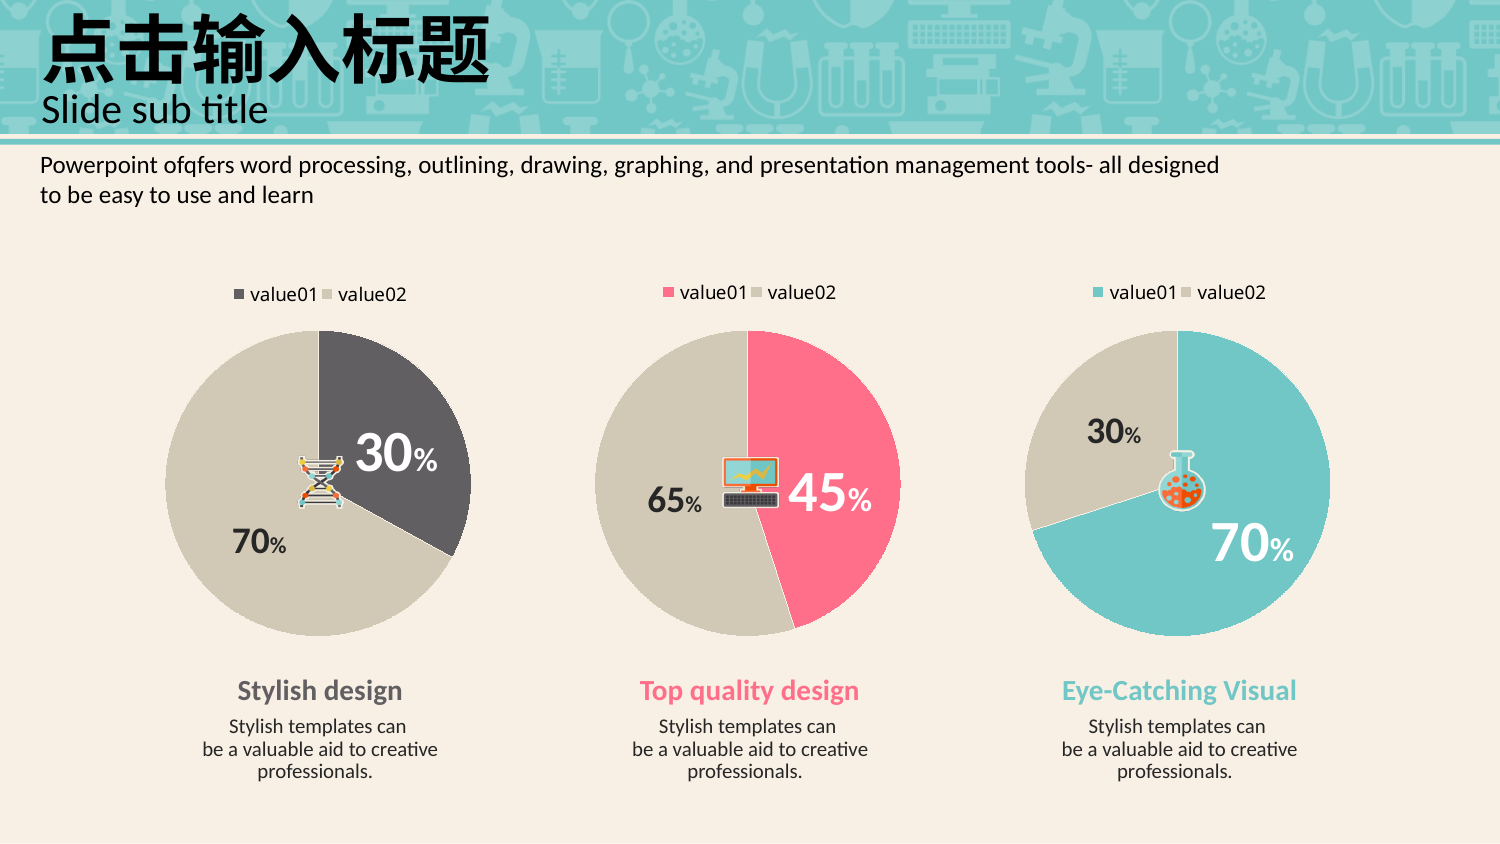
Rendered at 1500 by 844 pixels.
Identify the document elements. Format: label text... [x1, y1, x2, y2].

list 点击输入标题 [41, 19, 1365, 108]
chart [978, 267, 1382, 666]
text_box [590, 671, 910, 784]
picture [719, 455, 781, 510]
picture [0, 0, 1500, 134]
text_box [1020, 671, 1339, 784]
picture [295, 454, 346, 511]
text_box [161, 671, 480, 784]
picture [1156, 450, 1208, 515]
text_box Powerpoint ofqfers word processing, outlining, drawing, graphing, and presentation management tools- all designed to be easy to use and learn [40, 148, 1247, 209]
chart [118, 267, 522, 666]
list Slide sub title [41, 108, 1365, 146]
chart [548, 267, 952, 666]
